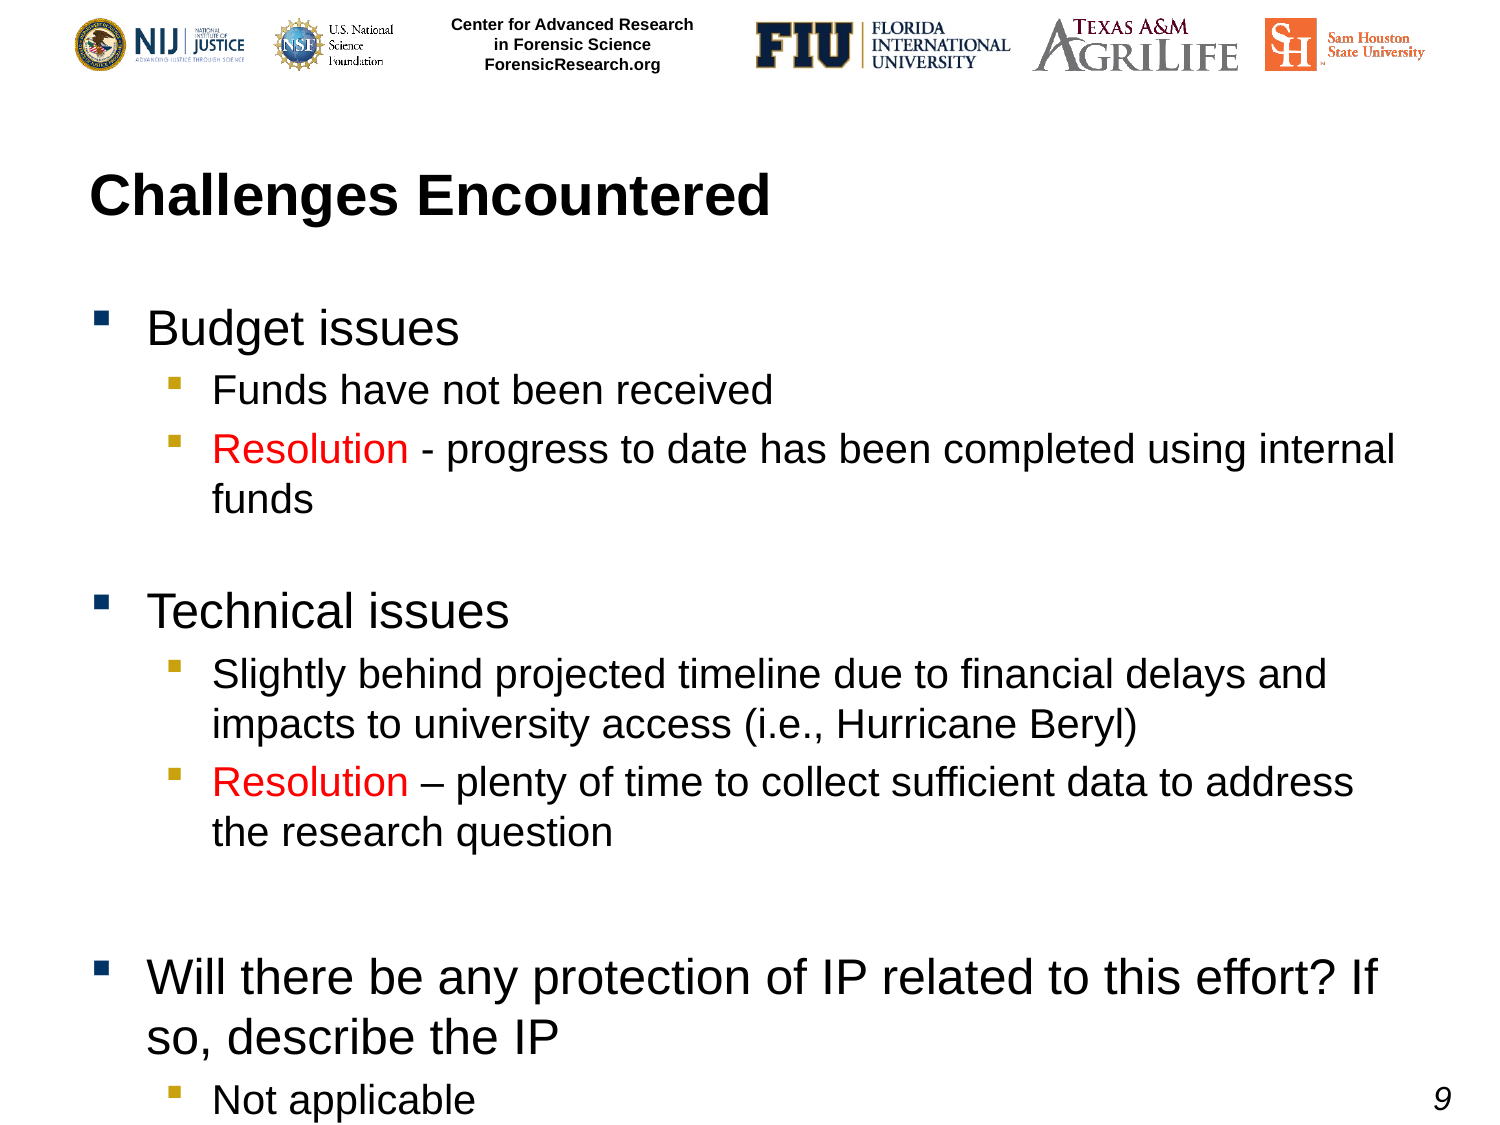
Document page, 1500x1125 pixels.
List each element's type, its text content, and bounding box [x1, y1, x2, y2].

title Challenges Encountered [75, 149, 1188, 240]
picture [1265, 18, 1425, 71]
picture [273, 18, 393, 71]
picture [1032, 18, 1238, 71]
list Budget issues Funds have not been received Resolution - progress to date has been completed using internal funds Technical issues Slightly behind projected timeline due to financial delays and impacts to university access (i.e., Hurricane Beryl) Resolution – plenty of time to collect sufficient data to address the research question Will there be any protection of IP related to this effort? If so, describe the IP Not applicable [75, 287, 1425, 1075]
picture [753, 18, 1013, 71]
picture [74, 18, 244, 71]
